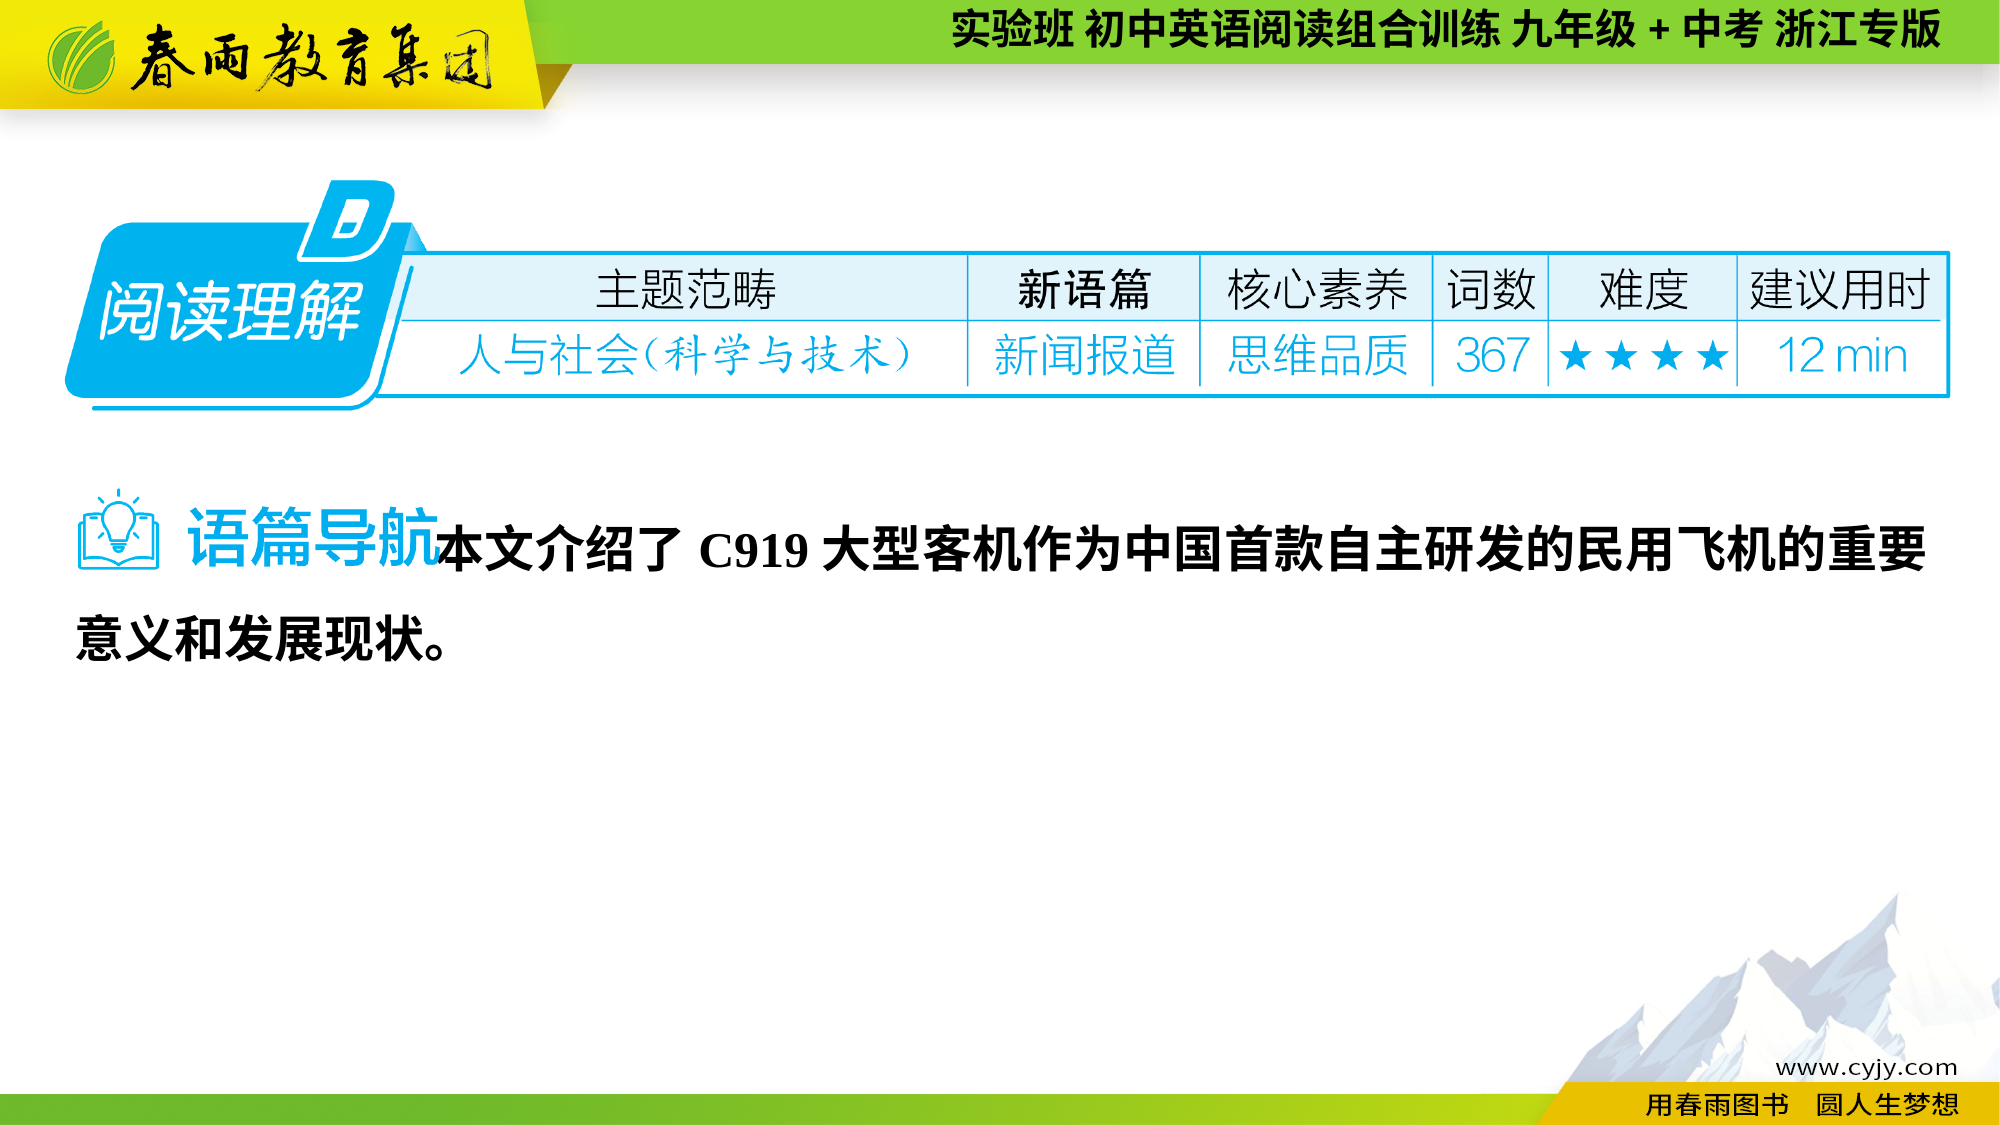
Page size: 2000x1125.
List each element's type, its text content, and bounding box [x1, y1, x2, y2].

picture [0, 0, 2000, 1125]
list 本文介绍了C919大型客机作为中国首款自主研发的民用飞机的重要意义和发展现状。 [59, 479, 1944, 715]
